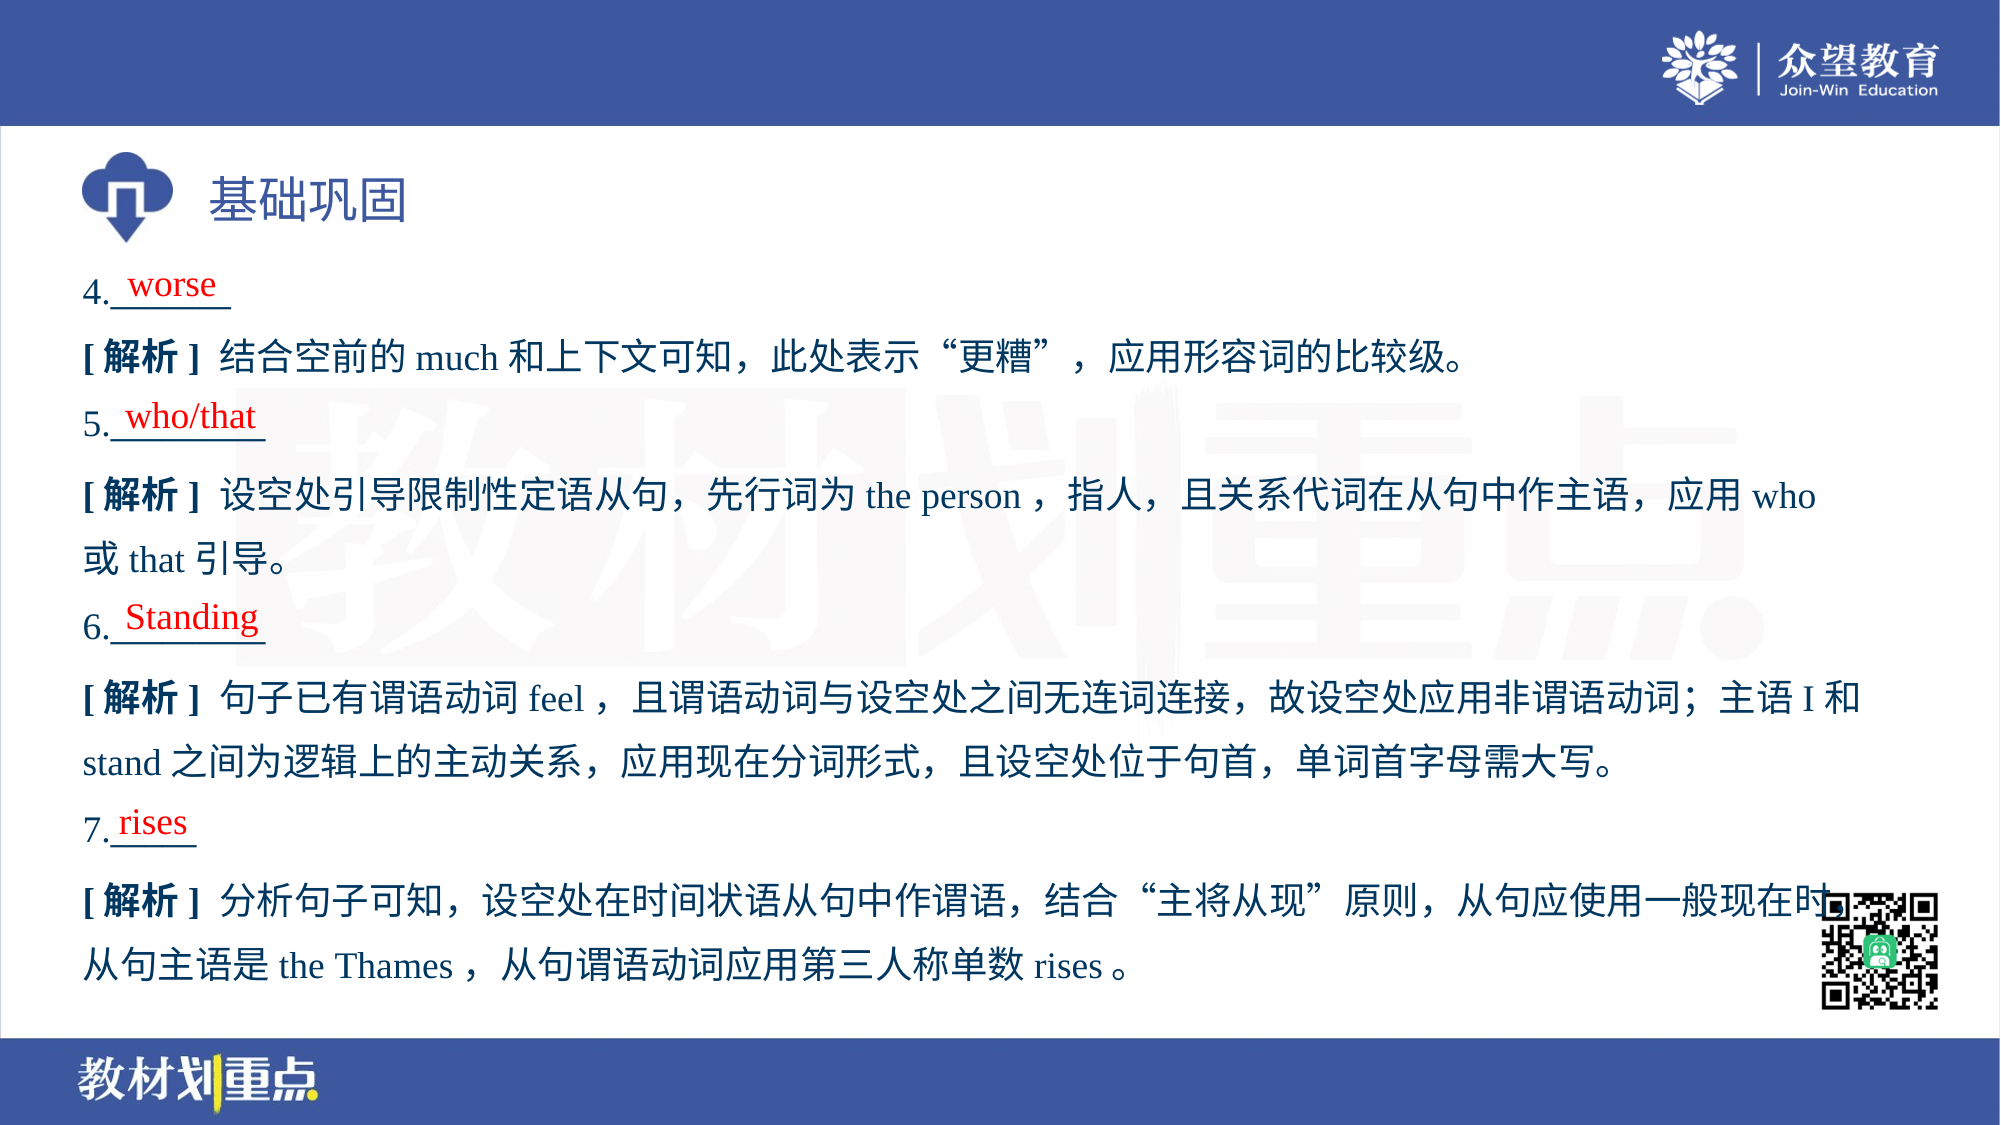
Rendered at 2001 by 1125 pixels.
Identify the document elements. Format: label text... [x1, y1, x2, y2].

text_box [解析] 分析句子可知，设空处在时间状语从句中作谓语，结合“主将从现”原则，从句应使用一般现在时， 从句主语是the Thames，从句谓语动词应用第三人称单数rises。 [82, 853, 1817, 980]
text_box 7._____ [82, 785, 1817, 844]
text_box Standing [111, 572, 273, 631]
text_box 4._______ [82, 247, 1817, 306]
text_box [解析] 结合空前的much和上下文可知，此处表示“更糟”，应用形容词的比较级。 [82, 313, 1817, 371]
text_box who/that [111, 371, 271, 430]
text_box worse [113, 238, 231, 298]
text_box 6._________ [82, 582, 1817, 641]
text_box [解析] 设空处引导限制性定语从句，先行词为the person，指人，且关系代词在从句中作主语，应用who 或that引导。 [82, 446, 1817, 574]
text_box [解析] 句子已有谓语动词feel，且谓语动词与设空处之间无连词连接，故设空处应用非谓语动词；主语I和 stand之间为逻辑上的主动关系，应用现在分词形式，且设空处位于句首，单词首字母需大写。 [82, 650, 1817, 777]
text_box 5._________ [82, 379, 1817, 438]
text_box rises [105, 777, 202, 836]
picture [0, 0, 2000, 1125]
